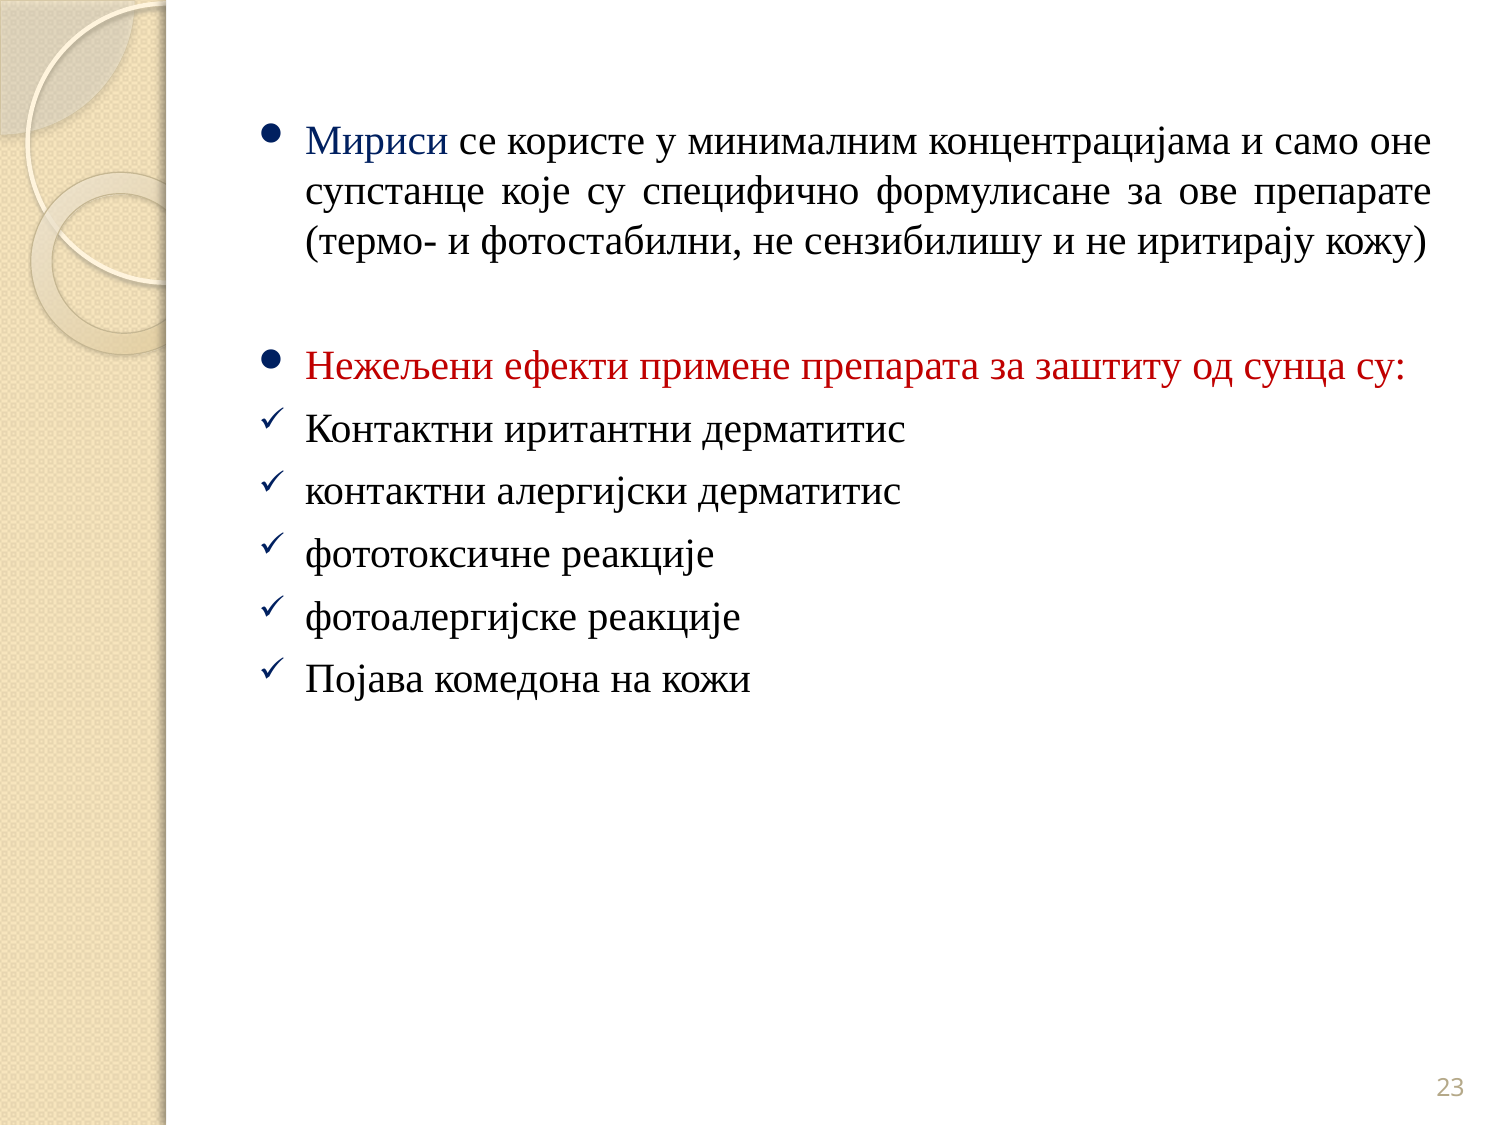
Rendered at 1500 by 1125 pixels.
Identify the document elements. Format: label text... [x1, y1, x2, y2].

list Мириси се користе у минималним концентрацијама и само оне супстанце које су специфично формулисане за ове препарате (термо- и фотостабилни, не сензибилишу и не иритирају кожу) Нежељени ефекти примене препарата за заштиту од сунца су: Контактни иритантни дерматитис контактни алергијски дерматитис фототоксичне реакције фотоалергијске реакције Појава комедона на кожи [230, 42, 1447, 1083]
slide_number 23 [1413, 1034, 1488, 1113]
